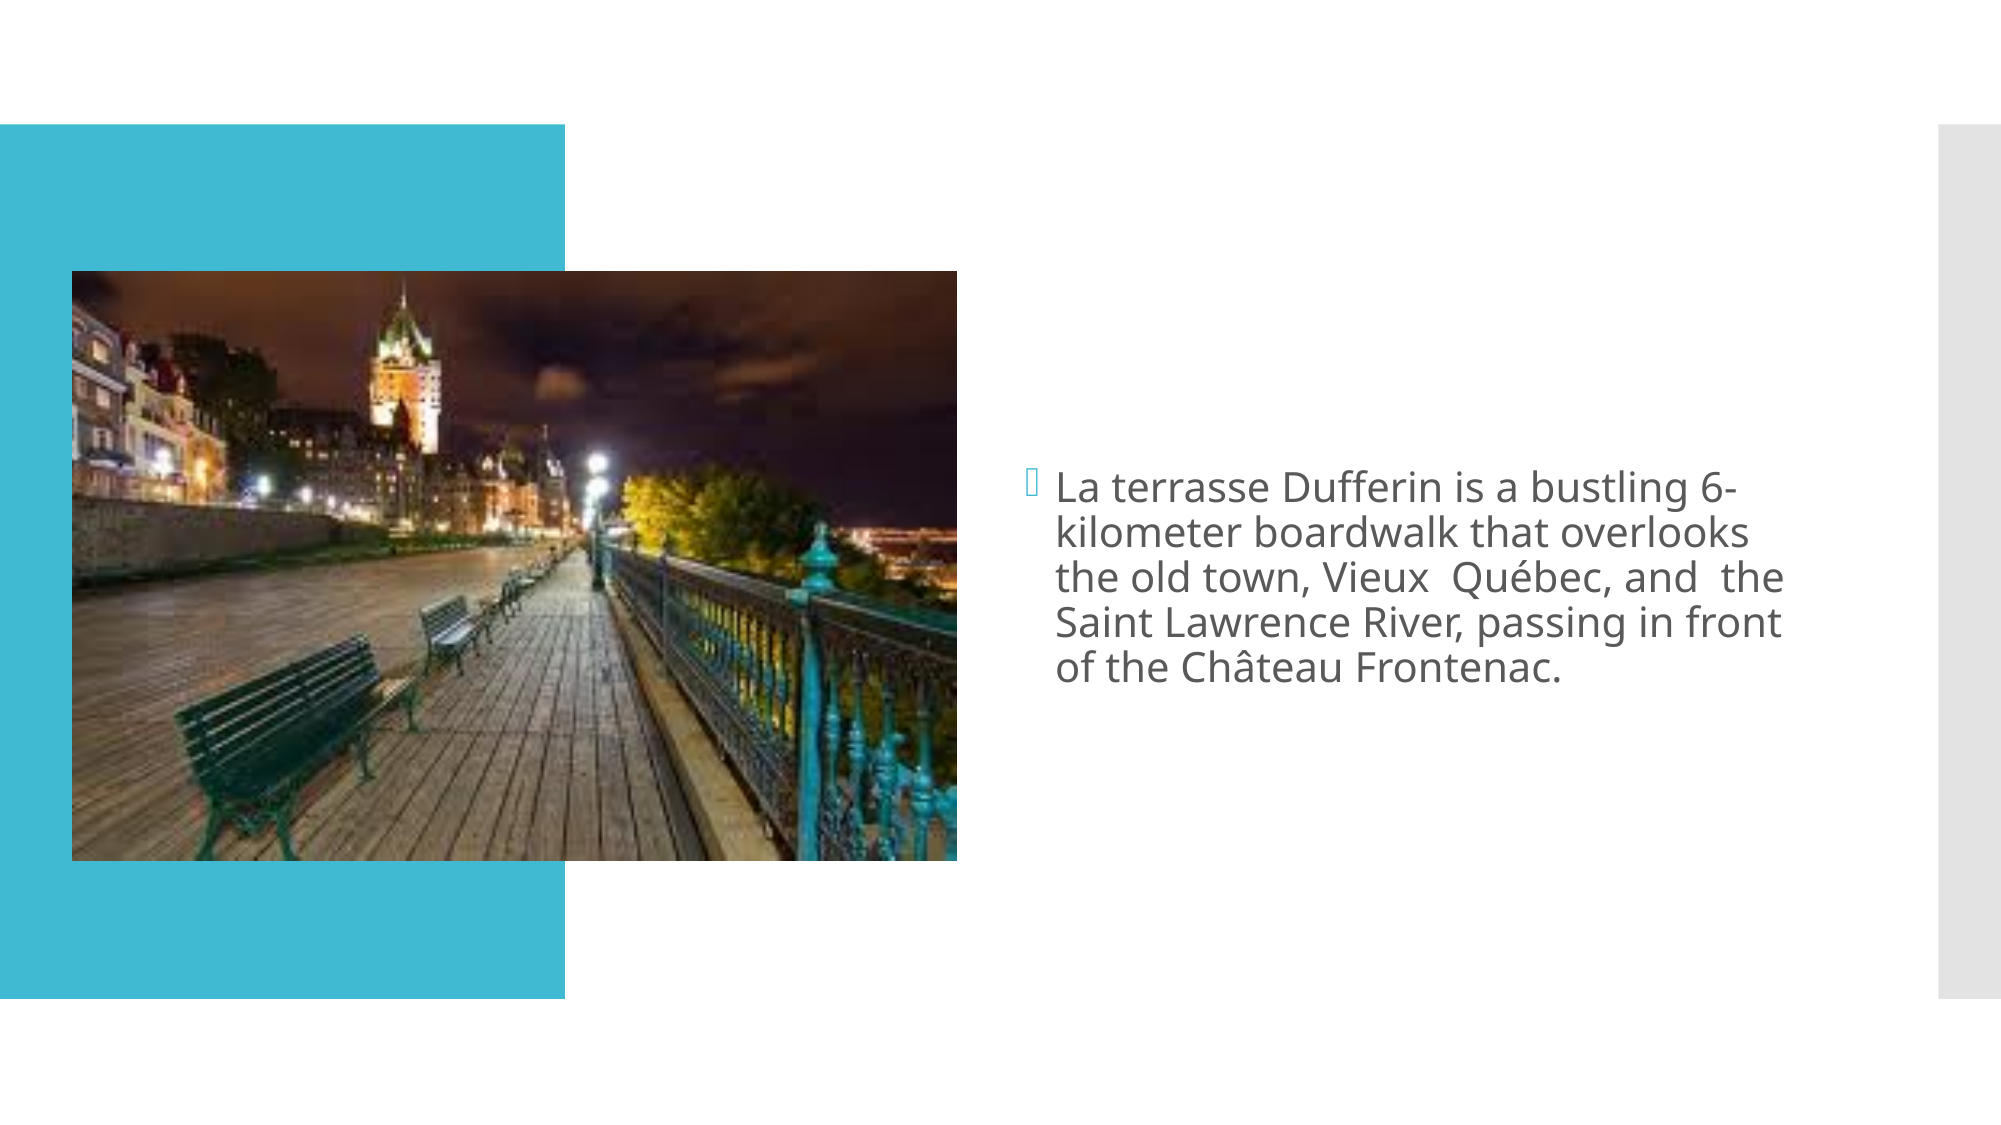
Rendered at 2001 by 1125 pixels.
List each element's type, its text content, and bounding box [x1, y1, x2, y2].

list La terrasse Dufferin is a bustling 6-kilometer boardwalk that overlooks the old town, Vieux Québec, and the Saint Lawrence River, passing in front of the Château Frontenac. [1010, 175, 1835, 982]
picture [72, 271, 957, 861]
